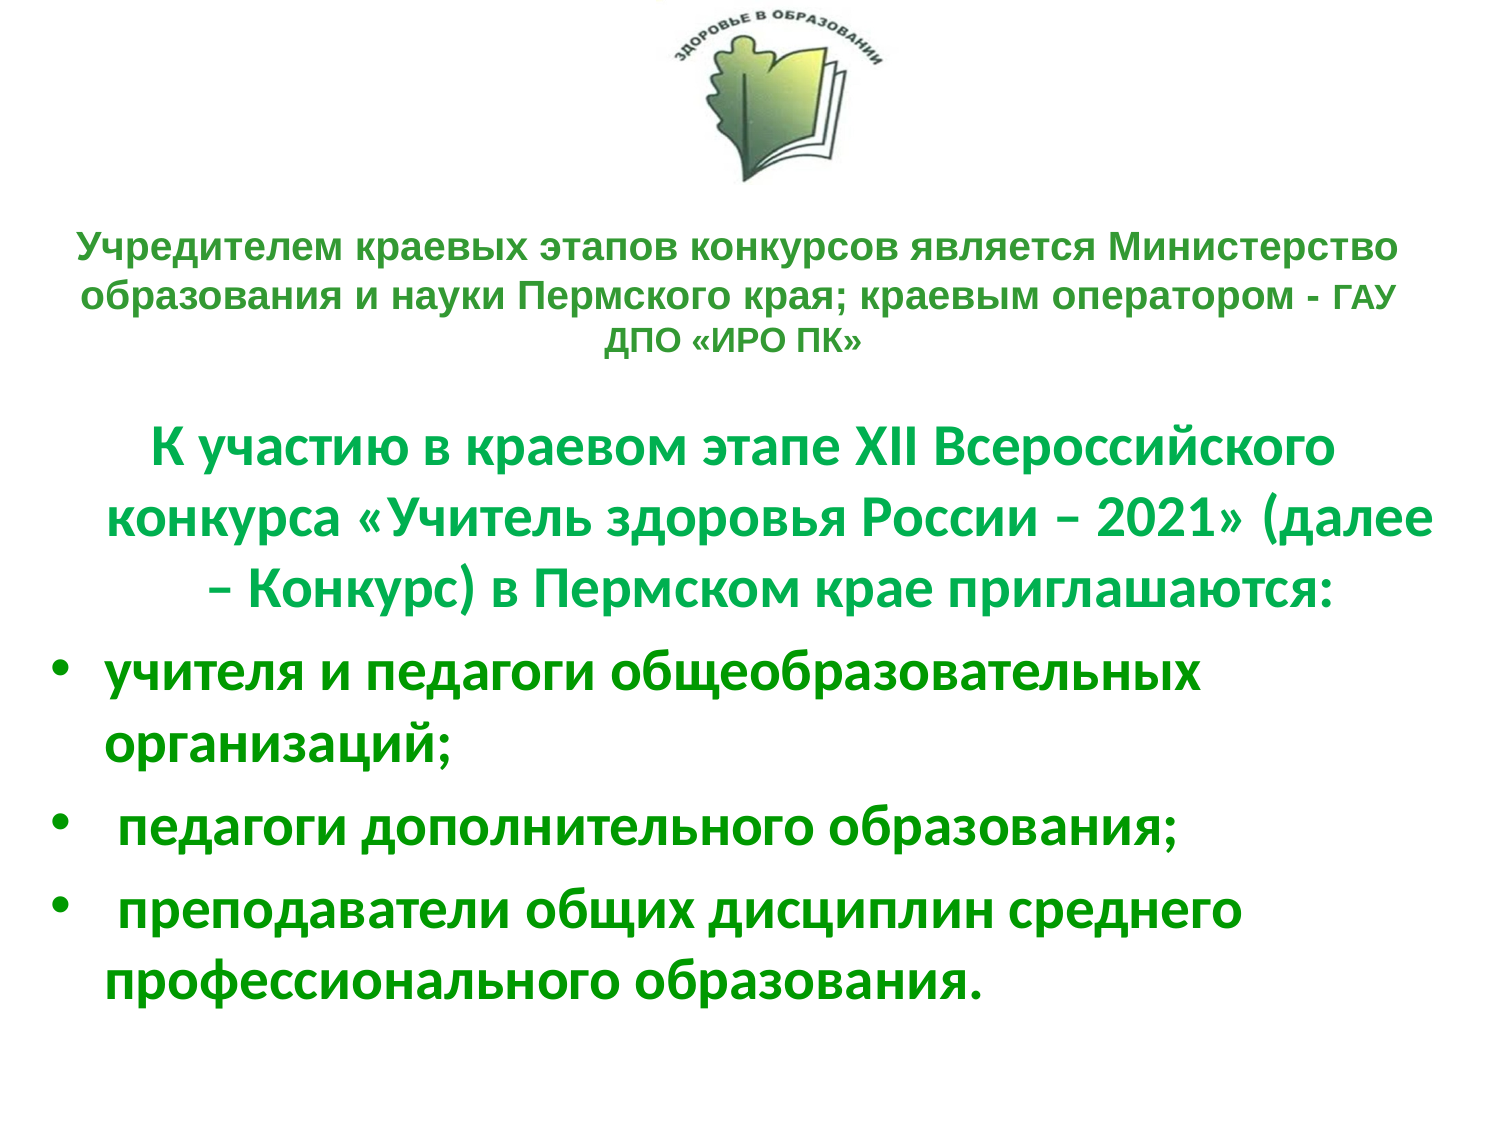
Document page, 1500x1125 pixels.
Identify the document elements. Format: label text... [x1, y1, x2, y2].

list К участию в краевом этапе XII Всероссийского конкурса «Учитель здоровья России – 2021» (далее – Конкурс) в Пермском крае приглашаются: учителя и педагоги общеобразовательных организаций; педагоги дополнительного образования; преподаватели общих дисциплин среднего профессионального образования. [35, 398, 1454, 1079]
picture [655, 0, 903, 185]
title Учредителем краевых этапов конкурсов является Министерство образования и науки Пермского края; краевым оператором - ГАУ ДПО «ИРО ПК» [35, 210, 1442, 398]
